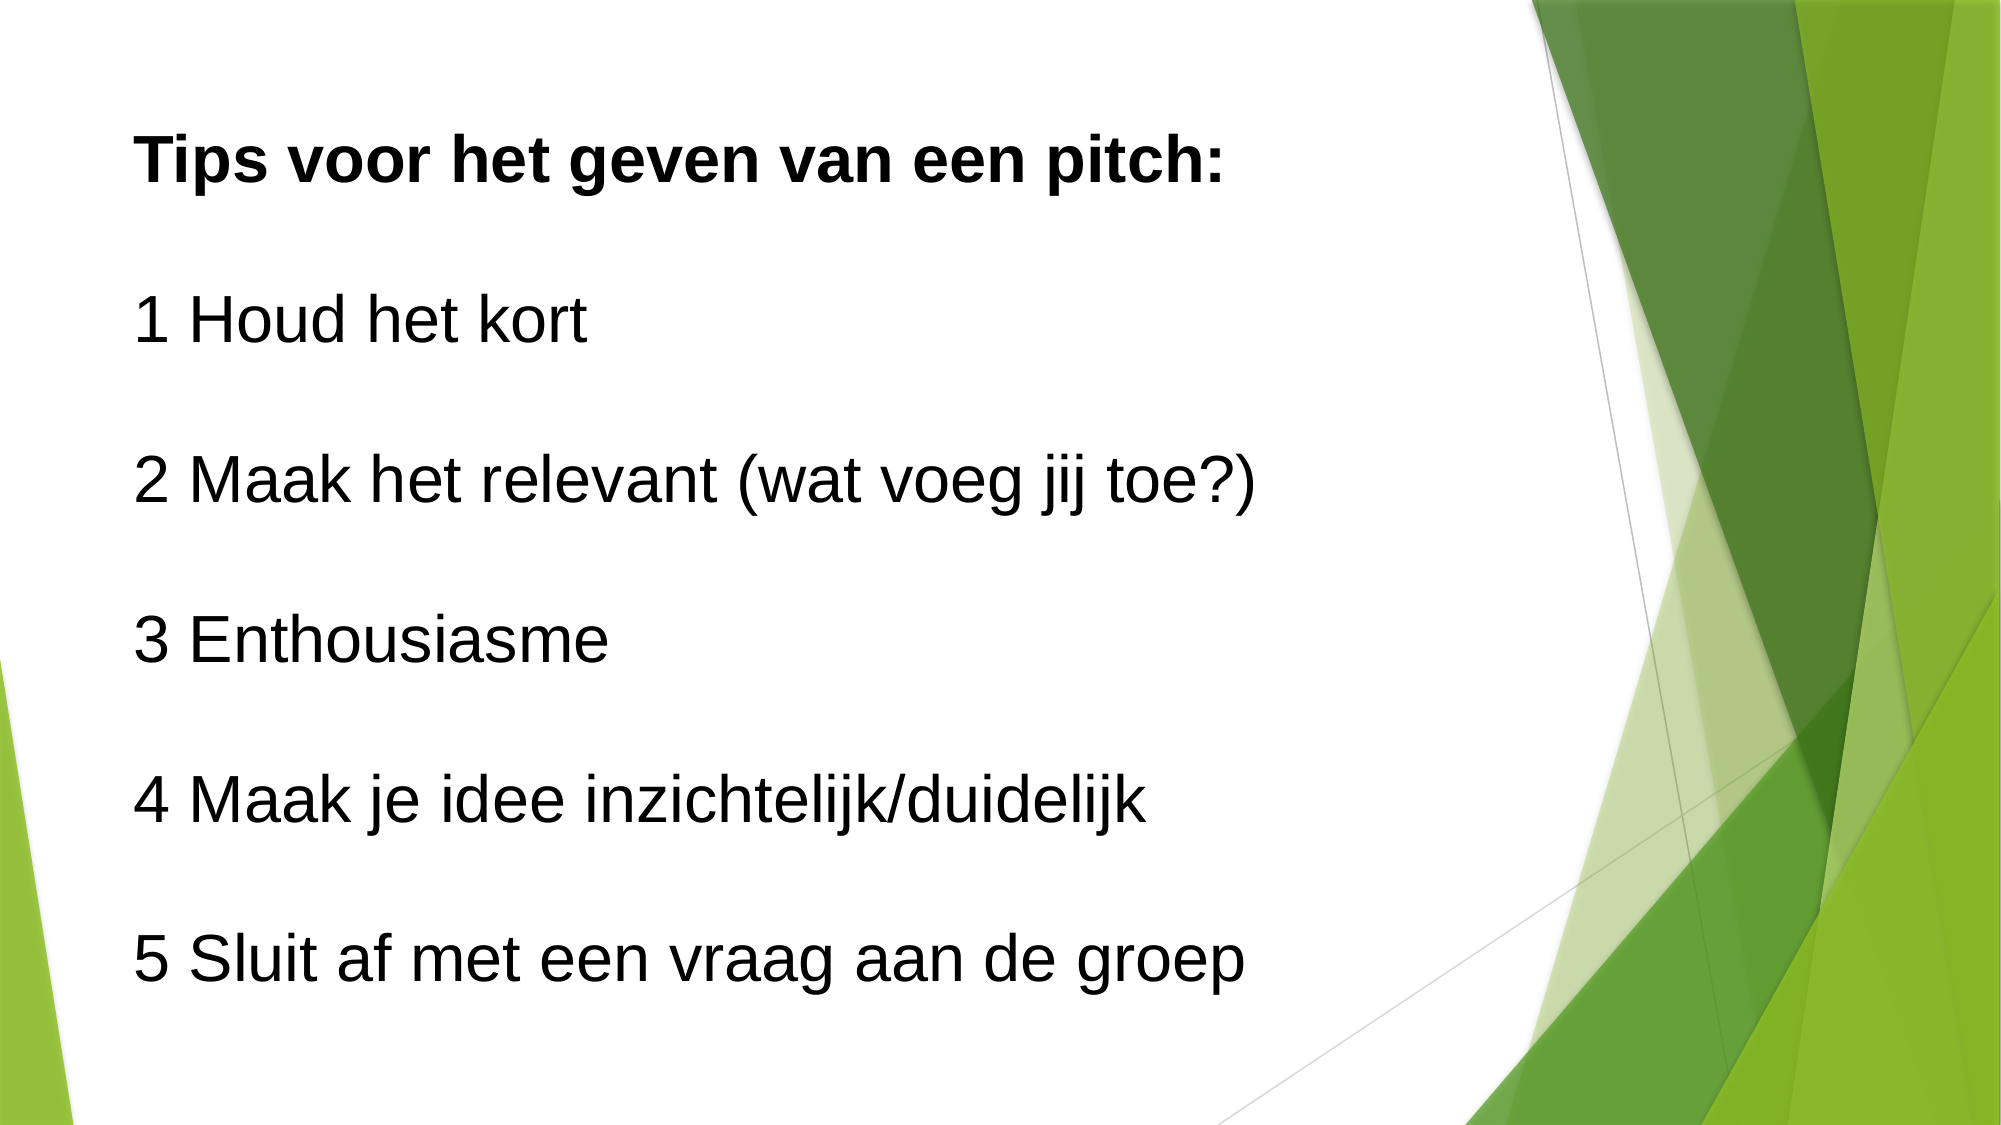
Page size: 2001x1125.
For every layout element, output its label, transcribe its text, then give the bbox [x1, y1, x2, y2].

text_box Tips voor het geven van een pitch: 1 Houd het kort 2 Maak het relevant (wat voeg jij toe?) 3 Enthousiasme 4 Maak je idee inzichtelijk/duidelijk 5 Sluit af met een vraag aan de groep [118, 108, 1509, 1083]
